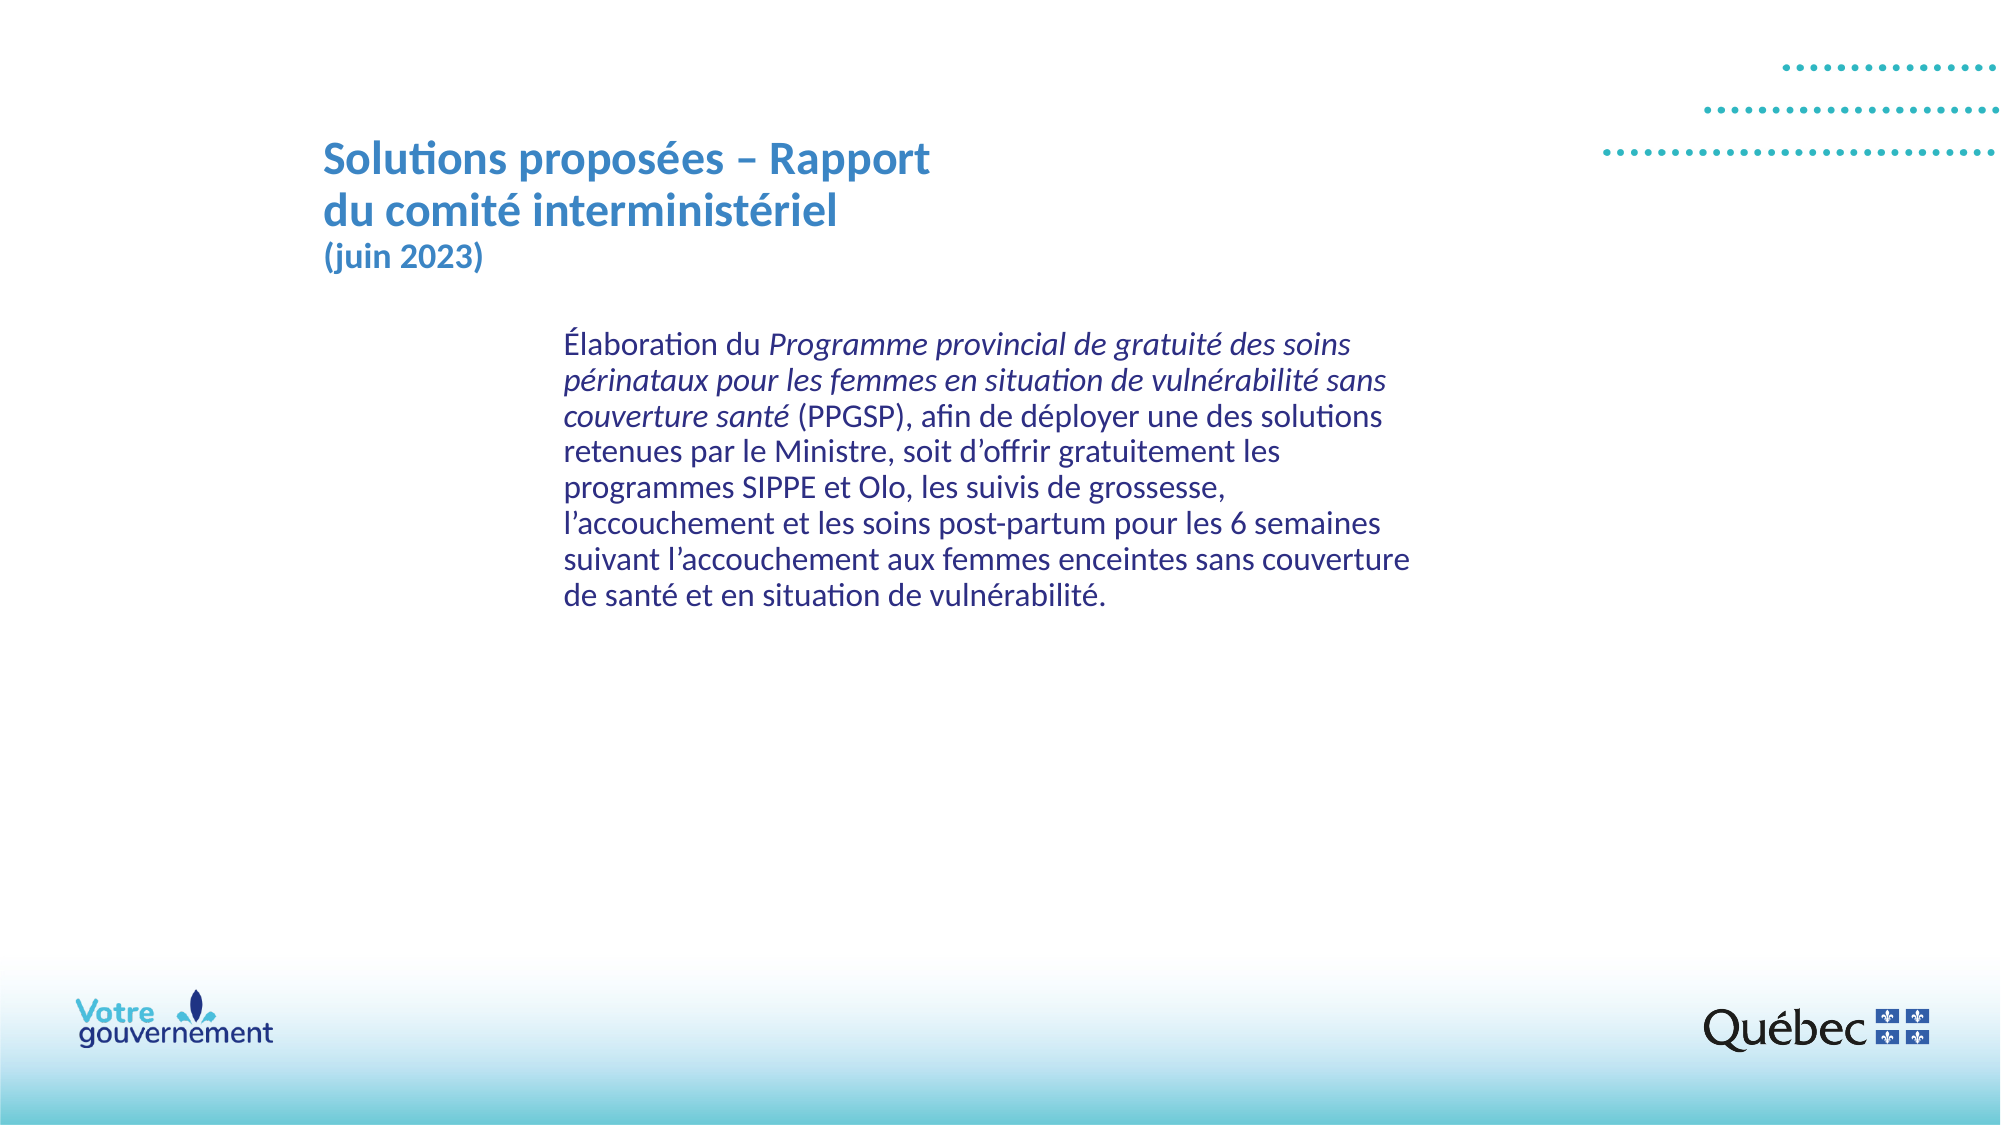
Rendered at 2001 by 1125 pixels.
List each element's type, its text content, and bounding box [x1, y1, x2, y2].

list Élaboration du Programme provincial de gratuité des soins périnataux pour les femmes en situation de vulnérabilité sans couverture santé (PPGSP), afin de déployer une des solutions retenues par le Ministre, soit d’offrir gratuitement les programmes SIPPE et Olo, les suivis de grossesse, l’accouchement et les soins post-partum pour les 6 semaines suivant l’accouchement aux femmes enceintes sans couverture de santé et en situation de vulnérabilité. [548, 319, 1452, 862]
picture [0, 0, 2001, 1125]
title Solutions proposées – Rapport du comité interministériel (juin 2023) [308, 118, 954, 284]
